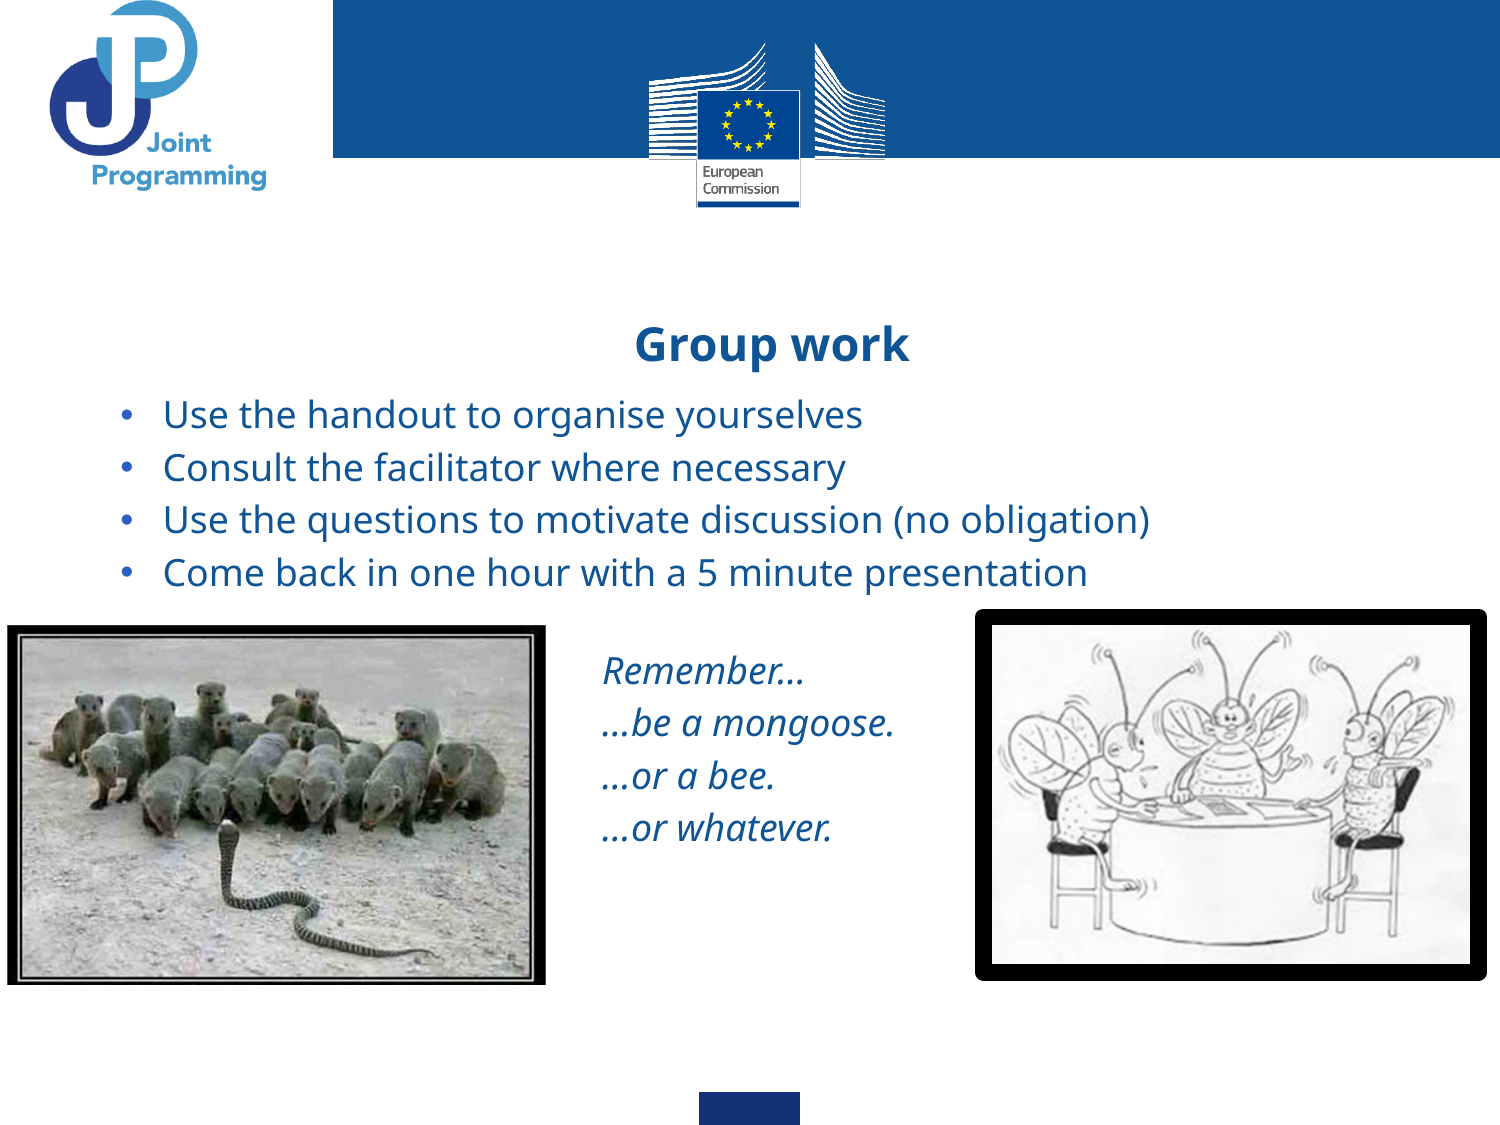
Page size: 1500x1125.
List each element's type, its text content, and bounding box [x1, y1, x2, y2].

picture [0, 0, 333, 195]
list Use the handout to organise yourselves Consult the facilitator where necessary Use the questions to motivate discussion (no obligation) Come back in one hour with a 5 minute presentation [105, 384, 1395, 612]
title Group work [0, 308, 1500, 378]
picture [649, 42, 885, 208]
picture [0, 625, 546, 985]
picture [991, 625, 1471, 964]
text_box Remember… …be a mongoose. …or a bee. …or whatever. [590, 641, 991, 901]
